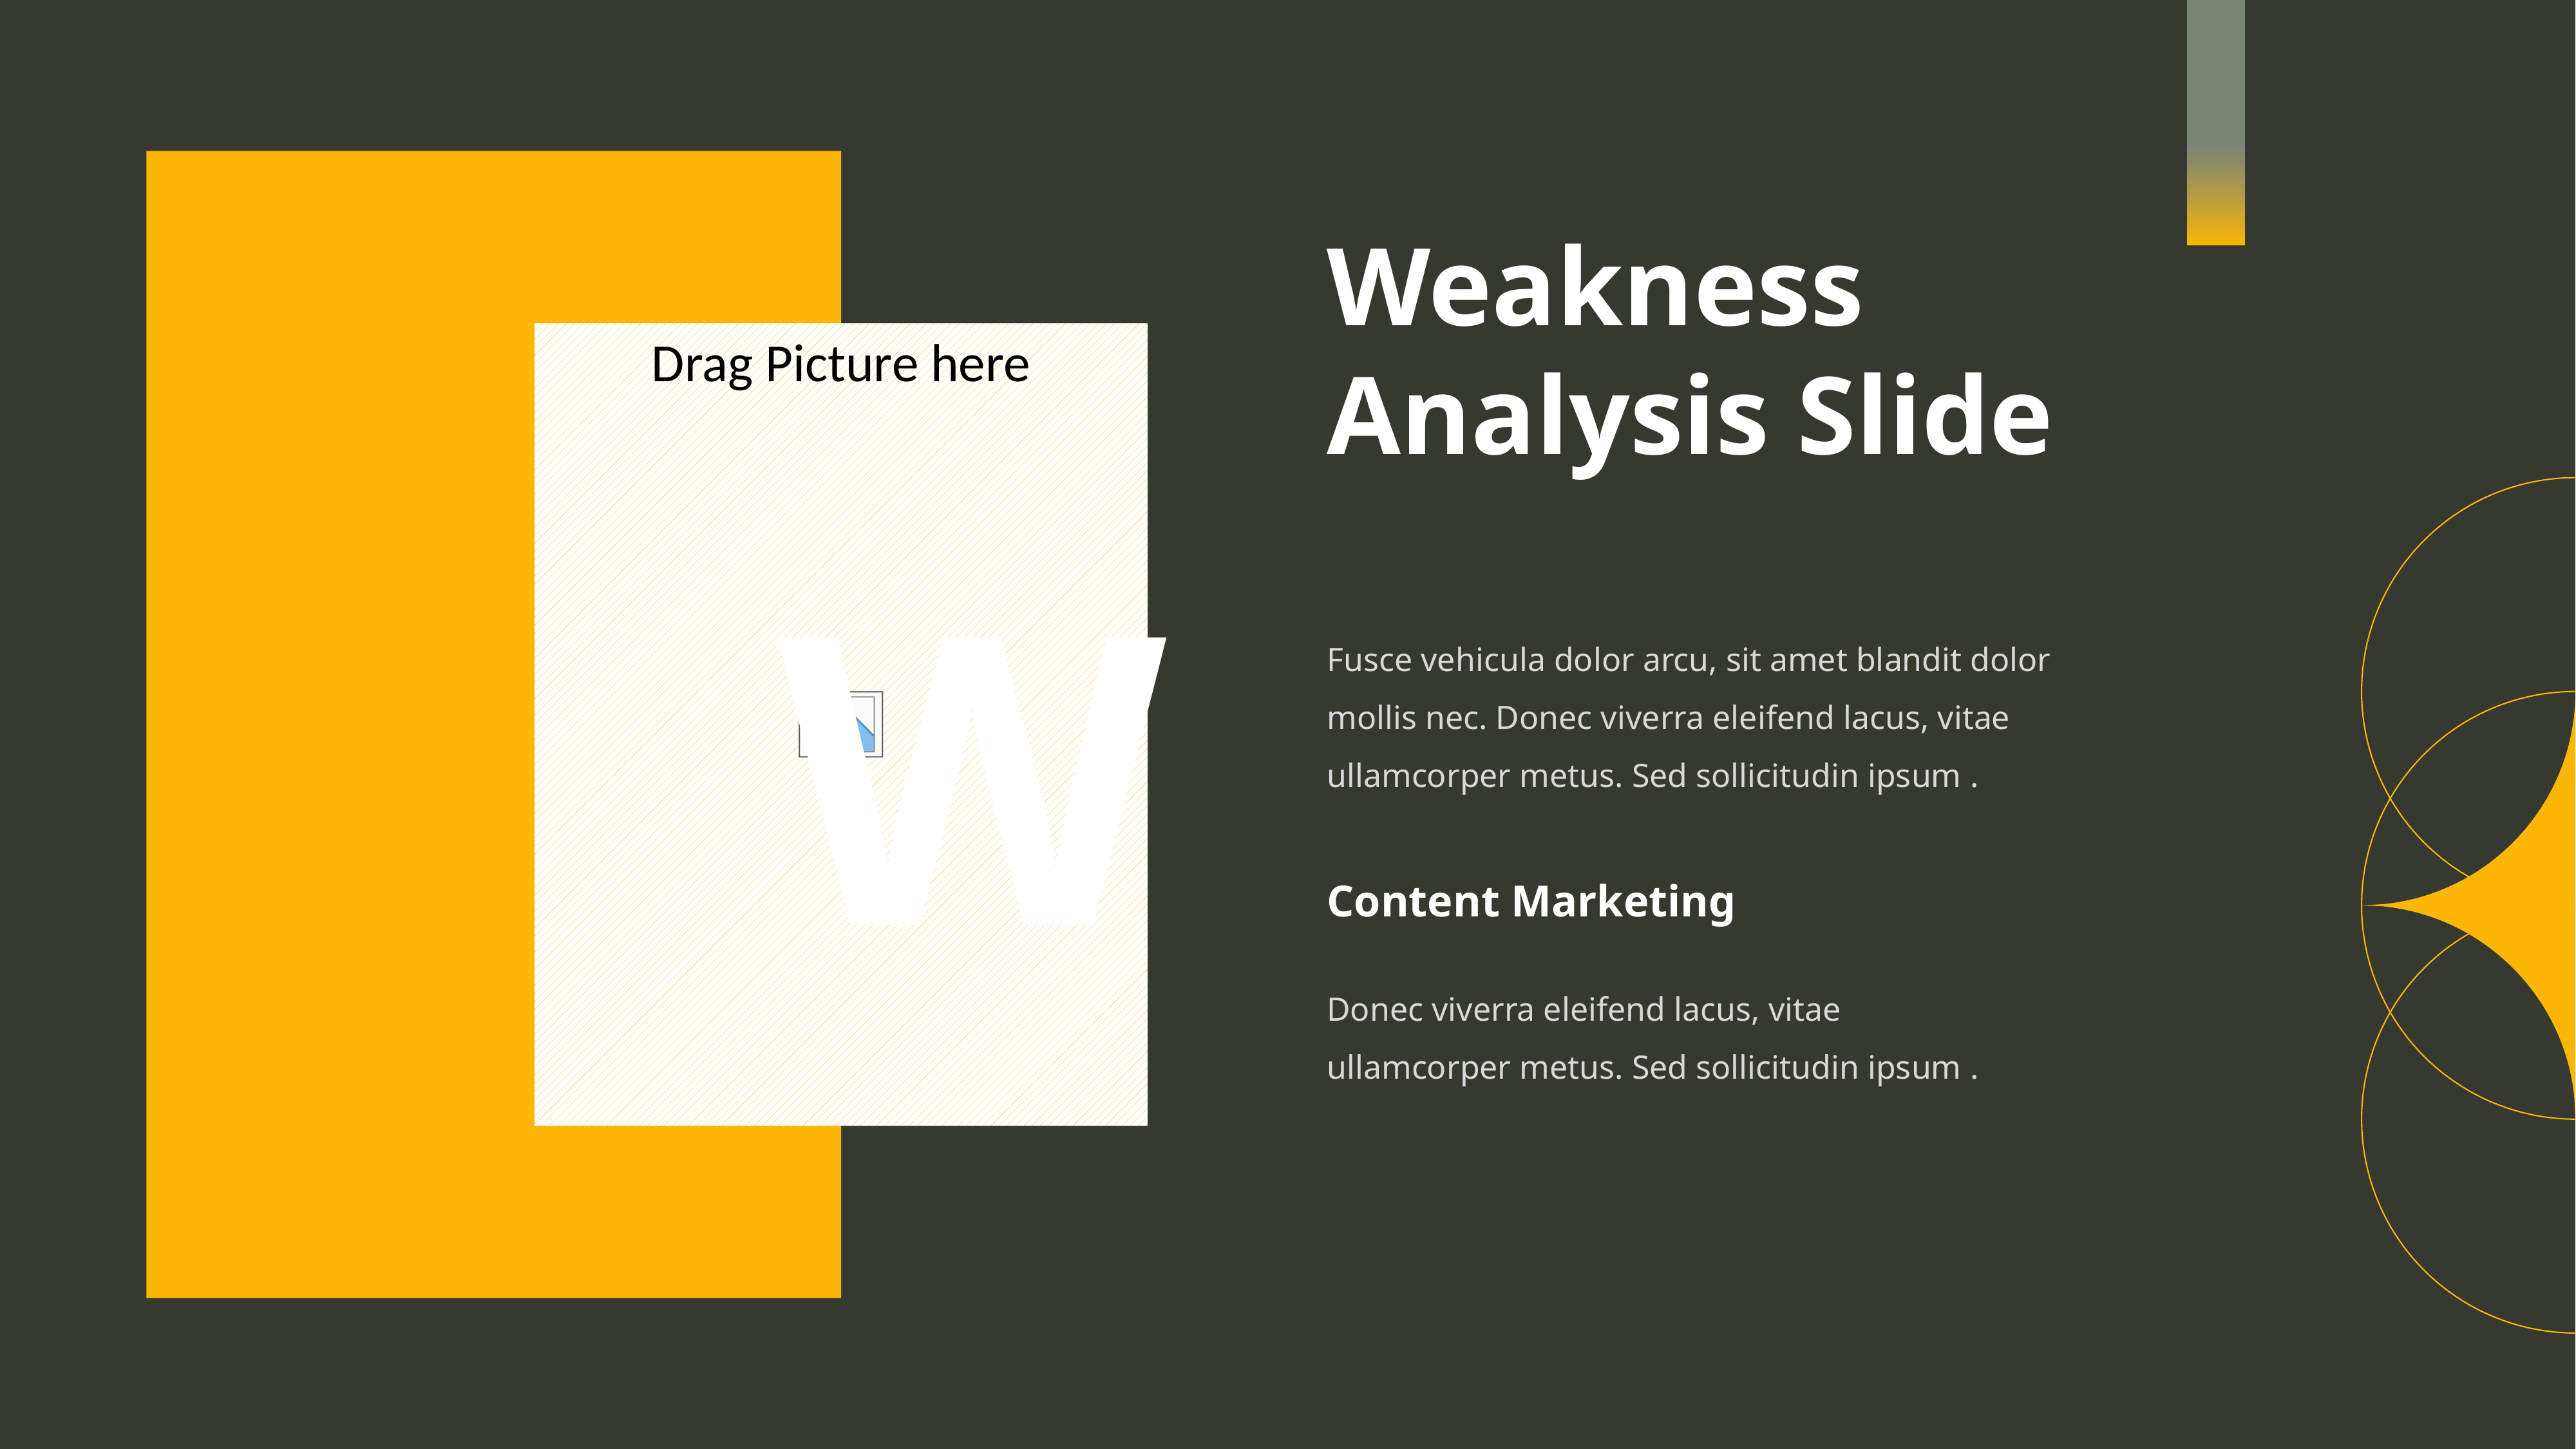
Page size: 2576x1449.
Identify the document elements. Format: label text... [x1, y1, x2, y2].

text_box [146, 150, 842, 1299]
text_box Weakness Analysis Slide [1317, 213, 2155, 481]
text_box Fusce vehicula dolor arcu, sit amet blandit dolor mollis nec. Donec viverra eleifend lacus, vitae ullamcorper metus. Sed sollicitudin ipsum . [1317, 615, 2146, 799]
text_box Content Marketing [1317, 868, 1785, 930]
text_box [2186, 0, 2246, 246]
picture [535, 323, 1148, 1126]
text_box Donec viverra eleifend lacus, vitae ullamcorper metus. Sed sollicitudin ipsum . [1317, 965, 2041, 1090]
